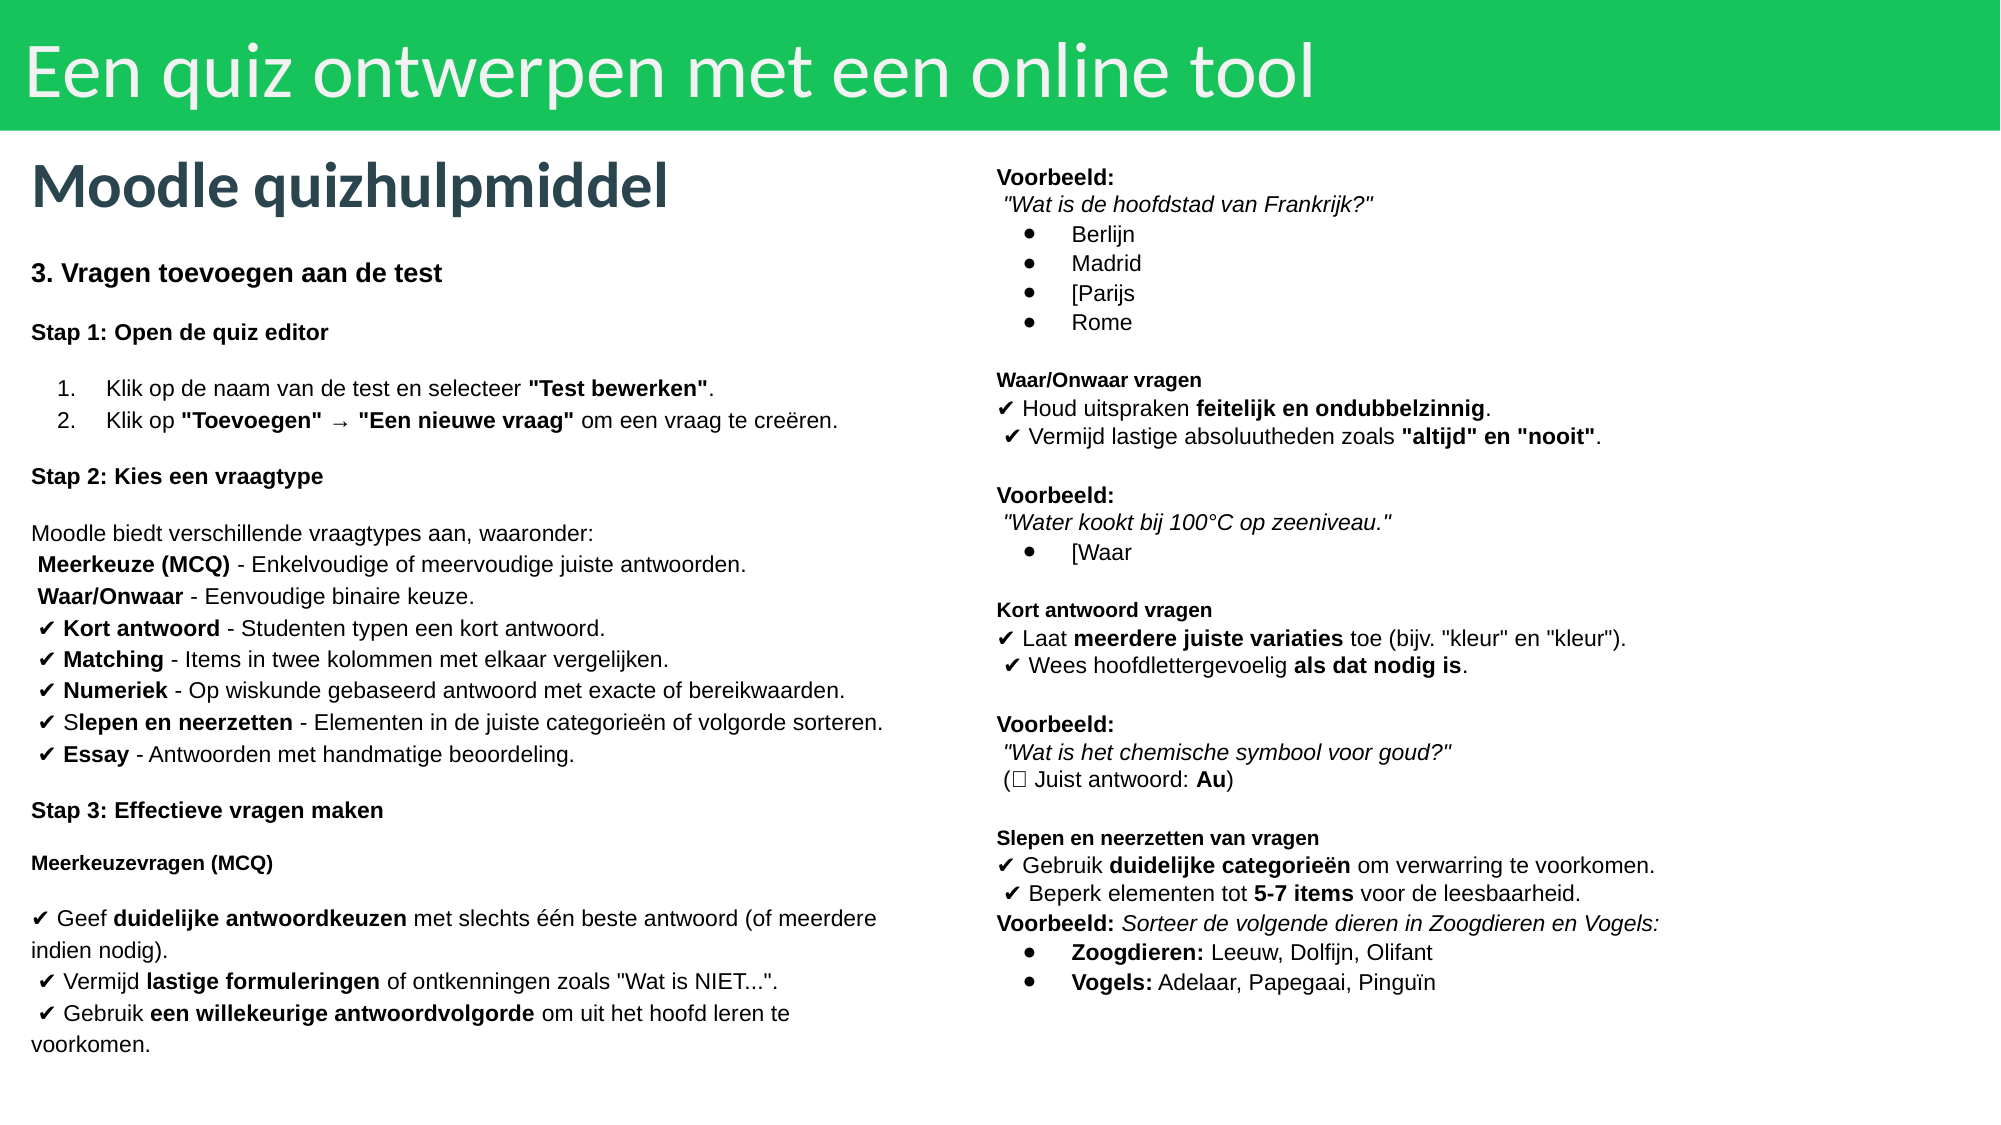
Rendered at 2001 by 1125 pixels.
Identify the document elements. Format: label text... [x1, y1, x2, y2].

title Een quiz ontwerpen met een online tool [16, 13, 1976, 131]
list Voorbeeld: "Wat is de hoofdstad van Frankrijk?" Berlijn Madrid [Parijs Rome Waar/Onwaar vragen ✔ Houd uitspraken feitelijk en ondubbelzinnig. ✔ Vermijd lastige absoluutheden zoals "altijd" en "nooit". Voorbeeld: "Water kookt bij 100°C op zeeniveau." [Waar Kort antwoord vragen ✔ Laat meerdere juiste variaties toe (bijv. "kleur" en "kleur"). ✔ Wees hoofdlettergevoelig als dat nodig is. Voorbeeld: "Wat is het chemische symbool voor goud?" (✅ Juist antwoord: Au) Slepen en neerzetten van vragen ✔ Gebruik duidelijke categorieën om verwarring te voorkomen. ✔ Beperk elementen tot 5-7 items voor de leesbaarheid. Voorbeeld: Sorteer de volgende dieren in Zoogdieren en Vogels: Zoogdieren: Leeuw, Dolfijn, Olifant Vogels: Adelaar, Papegaai, Pinguïn [981, 154, 1869, 1118]
list Moodle quizhulpmiddel 3. Vragen toevoegen aan de test Stap 1: Open de quiz editor Klik op de naam van de test en selecteer "Test bewerken". Klik op "Toevoegen" → "Een nieuwe vraag" om een vraag te creëren. Stap 2: Kies een vraagtype Moodle biedt verschillende vraagtypes aan, waaronder: Meerkeuze (MCQ) - Enkelvoudige of meervoudige juiste antwoorden. Waar/Onwaar - Eenvoudige binaire keuze. ✔ Kort antwoord - Studenten typen een kort antwoord. ✔ Matching - Items in twee kolommen met elkaar vergelijken. ✔ Numeriek - Op wiskunde gebaseerd antwoord met exacte of bereikwaarden. ✔ Slepen en neerzetten - Elementen in de juiste categorieën of volgorde sorteren. ✔ Essay - Antwoorden met handmatige beoordeling. Stap 3: Effectieve vragen maken Meerkeuzevragen (MCQ) ✔ Geef duidelijke antwoordkeuzen met slechts één beste antwoord (of meerdere indien nodig). ✔ Vermijd lastige formuleringen of ontkenningen zoals "Wat is NIET...". ✔ Gebruik een willekeurige antwoordvolgorde om uit het hoofd leren te voorkomen. [16, 144, 904, 1108]
